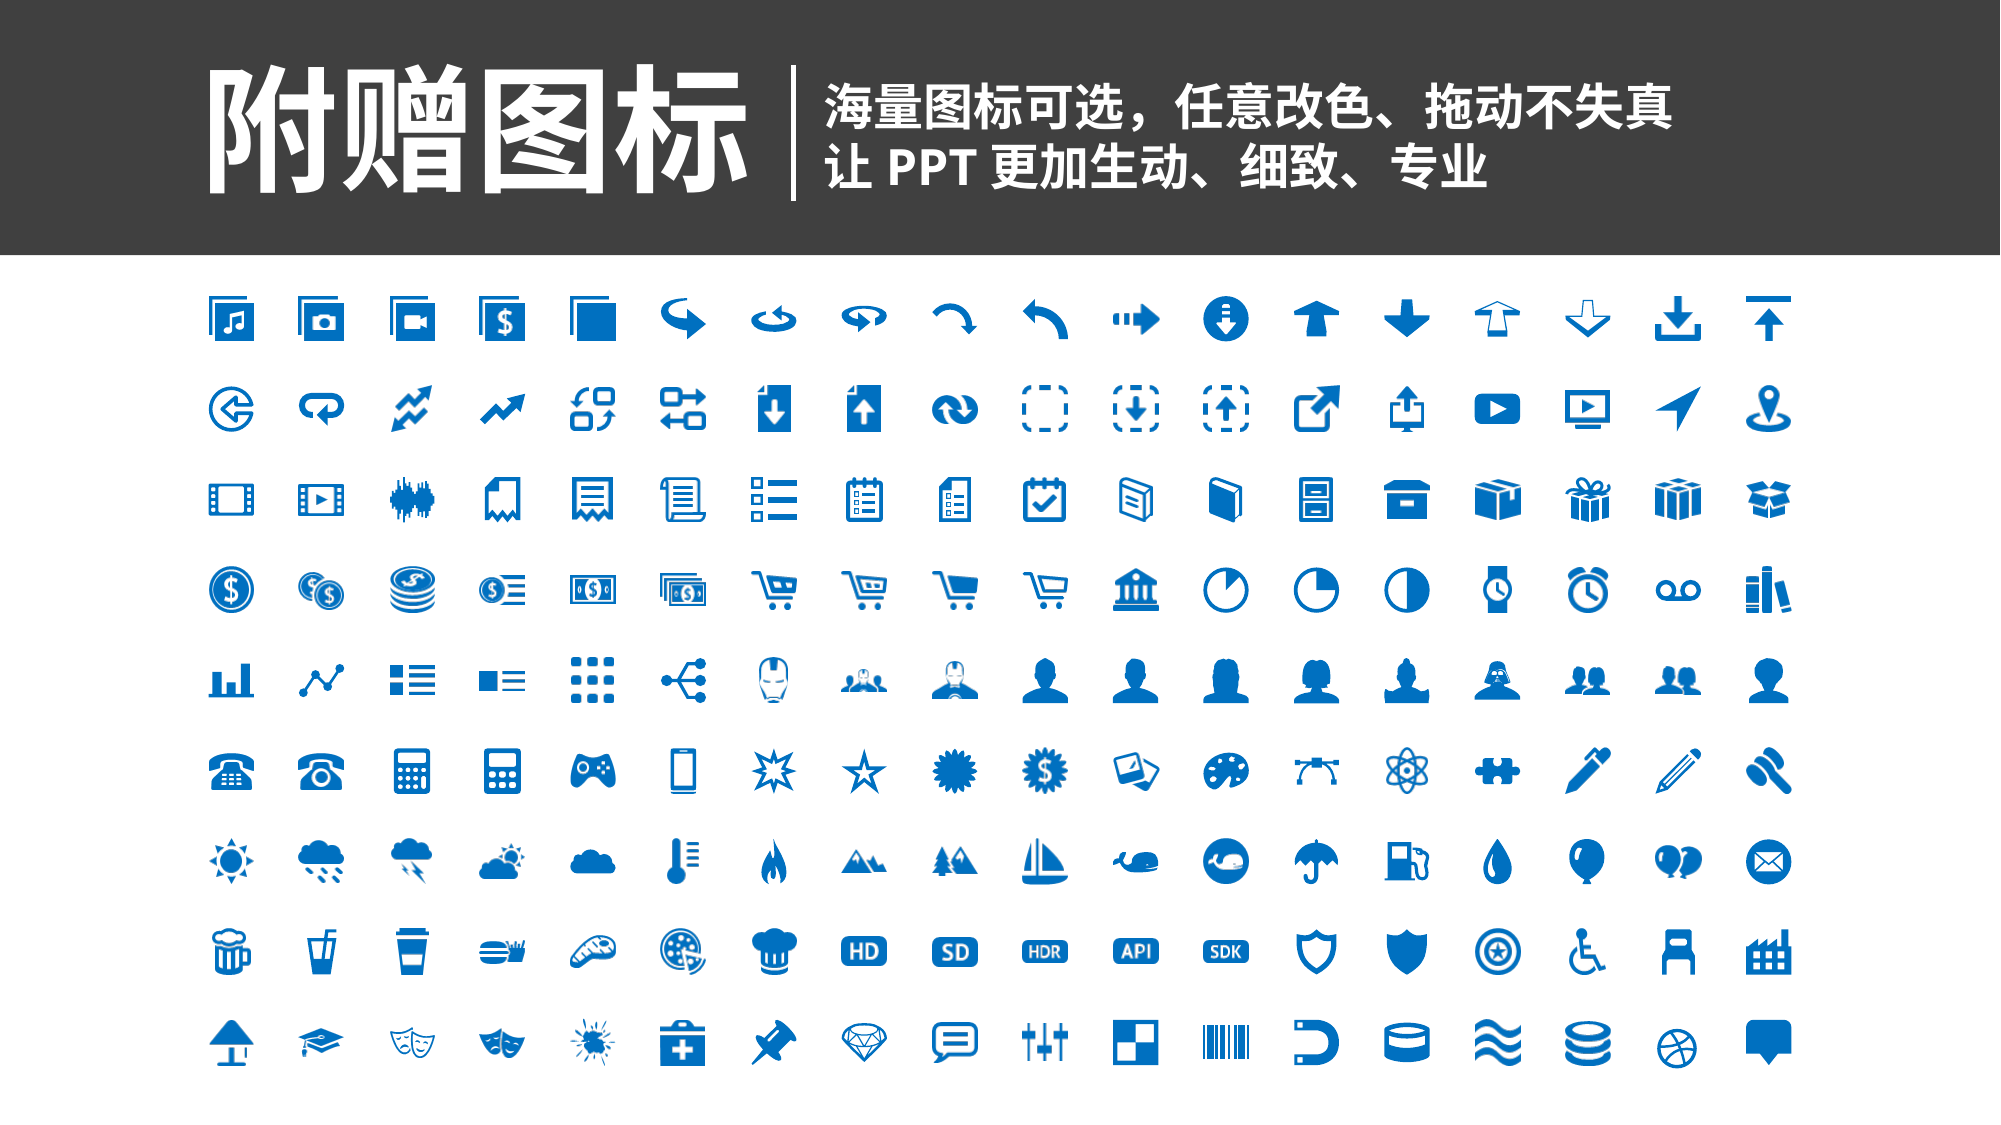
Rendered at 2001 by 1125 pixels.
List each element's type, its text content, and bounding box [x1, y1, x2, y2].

text_box [1384, 658, 1430, 704]
text_box [1475, 758, 1521, 785]
picture [1023, 476, 1067, 523]
picture [569, 575, 617, 605]
picture [391, 385, 433, 433]
text_box [208, 386, 254, 432]
text_box [1483, 839, 1512, 885]
picture [1112, 938, 1159, 965]
text_box [1294, 1019, 1339, 1066]
text_box [1746, 1019, 1792, 1066]
picture [750, 476, 798, 523]
picture [841, 571, 888, 610]
picture [1745, 566, 1793, 614]
picture [1745, 295, 1791, 342]
text_box [932, 303, 978, 335]
text_box [1296, 929, 1337, 975]
text_box [1657, 1028, 1697, 1069]
text_box [1655, 386, 1701, 432]
picture [1202, 940, 1250, 964]
picture [1745, 481, 1791, 519]
picture [389, 566, 435, 614]
text_box [393, 748, 431, 794]
text_box [1294, 659, 1340, 704]
text_box [1384, 567, 1430, 613]
picture [298, 483, 345, 517]
text_box [208, 483, 254, 516]
picture [660, 1019, 706, 1066]
picture [389, 665, 436, 696]
text_box [1746, 929, 1792, 975]
picture [1112, 385, 1159, 433]
picture [841, 669, 888, 693]
picture [1202, 838, 1250, 885]
text_box [1689, 748, 1702, 760]
picture [1022, 940, 1069, 964]
picture [1482, 566, 1513, 614]
picture [1474, 1018, 1521, 1066]
text_box [660, 298, 707, 340]
text_box [1022, 658, 1068, 704]
text_box [1294, 839, 1338, 885]
text_box [841, 1023, 887, 1062]
picture [479, 939, 526, 965]
picture [1118, 476, 1153, 523]
picture [1564, 747, 1612, 795]
text_box [208, 663, 254, 698]
picture [1474, 928, 1521, 976]
picture [1564, 390, 1610, 429]
picture [756, 385, 791, 433]
picture [1385, 747, 1429, 795]
text_box [932, 748, 978, 794]
picture [395, 928, 430, 976]
picture [1022, 838, 1069, 886]
picture [847, 385, 882, 433]
text_box [1746, 839, 1792, 885]
picture [931, 394, 978, 425]
text_box 附赠图标 [186, 36, 770, 217]
text_box [1022, 572, 1034, 580]
picture [1567, 566, 1609, 614]
picture [1655, 295, 1702, 342]
text_box [1655, 579, 1702, 601]
picture [208, 295, 255, 342]
text_box [1294, 757, 1339, 785]
text_box [1209, 477, 1243, 523]
text_box [479, 393, 526, 425]
picture [1383, 480, 1431, 520]
picture [931, 937, 978, 968]
text_box [1203, 296, 1249, 342]
picture [1655, 478, 1702, 521]
picture [479, 575, 526, 606]
picture [569, 295, 617, 342]
picture [1202, 385, 1250, 433]
text_box [1655, 754, 1696, 794]
text_box [1569, 839, 1605, 885]
picture [667, 838, 700, 885]
text_box [1474, 301, 1521, 337]
picture [750, 571, 798, 610]
picture [211, 928, 252, 976]
text_box [1662, 929, 1695, 975]
picture [660, 476, 707, 523]
picture [1654, 844, 1703, 879]
picture [1112, 751, 1160, 792]
text_box [1474, 393, 1521, 424]
picture [938, 476, 972, 523]
text_box [1203, 752, 1249, 790]
picture [1474, 479, 1521, 521]
text_box [1384, 1022, 1430, 1063]
picture [208, 566, 255, 614]
picture [208, 838, 255, 885]
picture [1564, 476, 1612, 523]
picture [208, 1019, 254, 1066]
picture [1655, 666, 1702, 696]
picture [841, 936, 888, 967]
text_box [660, 658, 707, 704]
picture [1568, 928, 1607, 976]
picture [1293, 385, 1340, 433]
picture [1564, 666, 1610, 696]
picture [571, 657, 615, 704]
picture [1745, 747, 1793, 795]
text_box [1022, 298, 1068, 340]
picture [660, 573, 707, 607]
text_box [751, 1019, 797, 1065]
text_box [390, 477, 435, 523]
text_box [761, 838, 787, 885]
picture [1746, 385, 1791, 433]
text_box [1293, 567, 1340, 613]
text_box [670, 748, 697, 791]
picture [1299, 476, 1334, 523]
text_box [1203, 658, 1249, 704]
picture [841, 849, 888, 874]
picture [1112, 568, 1159, 612]
text_box [1112, 658, 1159, 704]
picture [389, 295, 436, 342]
picture [1564, 1020, 1612, 1066]
picture [569, 753, 617, 789]
picture [298, 570, 345, 610]
picture [751, 928, 797, 976]
picture [1022, 1023, 1069, 1062]
text_box [1384, 842, 1430, 881]
picture [391, 838, 433, 885]
picture [931, 661, 978, 700]
text_box [1474, 661, 1521, 700]
text_box [1386, 929, 1427, 975]
picture [569, 935, 617, 969]
text_box 海量图标可选，任意改色、拖动不失真 让PPT更加生动、细致、专业 [809, 67, 1826, 203]
text_box [1113, 1019, 1159, 1066]
picture [298, 1027, 345, 1058]
text_box [307, 929, 337, 975]
picture [1112, 302, 1160, 335]
picture [845, 476, 884, 523]
picture [298, 752, 345, 791]
text_box [484, 748, 521, 794]
picture [660, 387, 707, 431]
picture [1022, 385, 1069, 433]
picture [1202, 1025, 1250, 1060]
text_box [1749, 658, 1789, 704]
picture [479, 1027, 526, 1059]
text_box [751, 748, 797, 794]
text_box [484, 477, 521, 523]
picture [389, 1026, 436, 1059]
picture [479, 843, 526, 880]
picture [1389, 386, 1425, 433]
picture [1022, 747, 1069, 795]
text_box [0, 0, 2000, 256]
picture [569, 387, 617, 432]
text_box [298, 664, 345, 698]
picture [660, 928, 707, 976]
text_box [1384, 299, 1430, 338]
text_box [570, 849, 616, 874]
text_box [751, 305, 797, 332]
picture [569, 1018, 617, 1066]
picture [931, 1022, 978, 1064]
picture [931, 846, 978, 877]
text_box [1565, 299, 1611, 338]
text_box [298, 392, 345, 426]
text_box [841, 748, 887, 794]
text_box [1203, 567, 1249, 613]
picture [298, 295, 345, 342]
picture [931, 571, 978, 610]
picture [208, 752, 255, 791]
picture [572, 476, 614, 523]
text_box [1113, 852, 1159, 873]
picture [479, 670, 526, 691]
picture [1036, 575, 1069, 610]
picture [298, 839, 345, 884]
picture [479, 295, 526, 342]
text_box [1294, 300, 1340, 337]
text_box [841, 305, 887, 333]
picture [759, 657, 789, 704]
